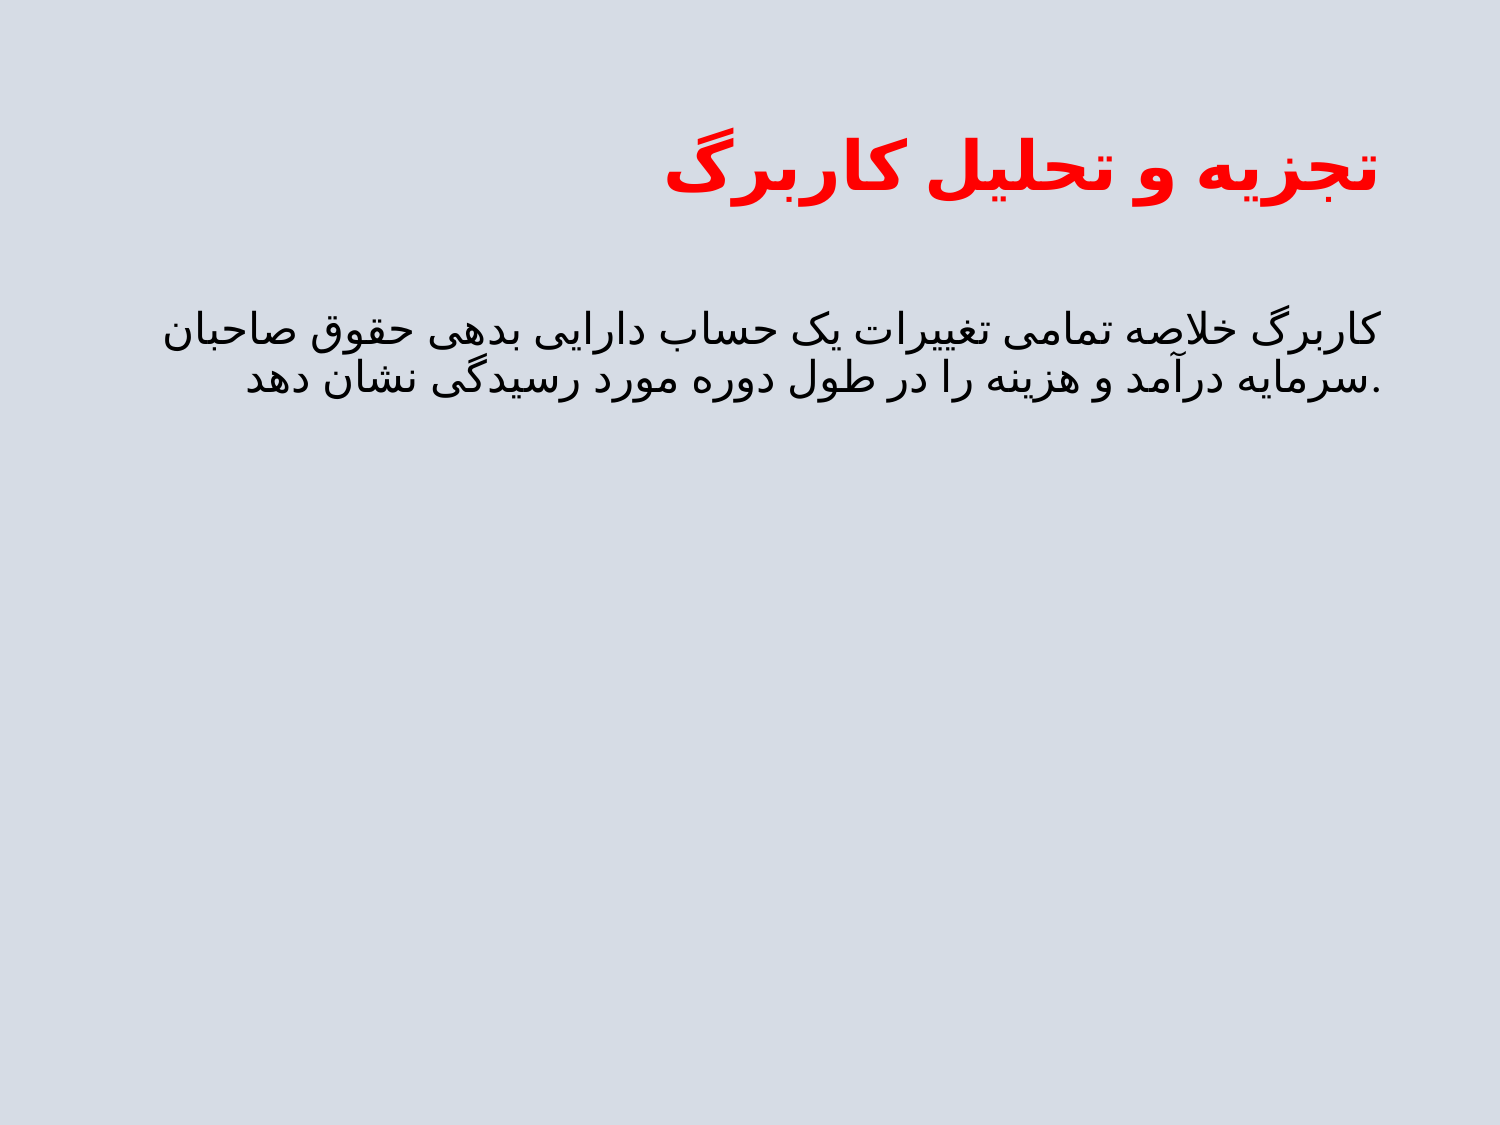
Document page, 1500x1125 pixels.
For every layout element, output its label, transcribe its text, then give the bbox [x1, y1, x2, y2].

title تجزیه و تحلیل کاربرگ [103, 59, 1397, 278]
list کاربرگ خلاصه تمامی تغییرات یک حساب دارایی بدهی حقوق صاحبان سرمایه درآمد و هزینه را در طول دوره مورد رسیدگی نشان دهد. [103, 299, 1397, 1014]
